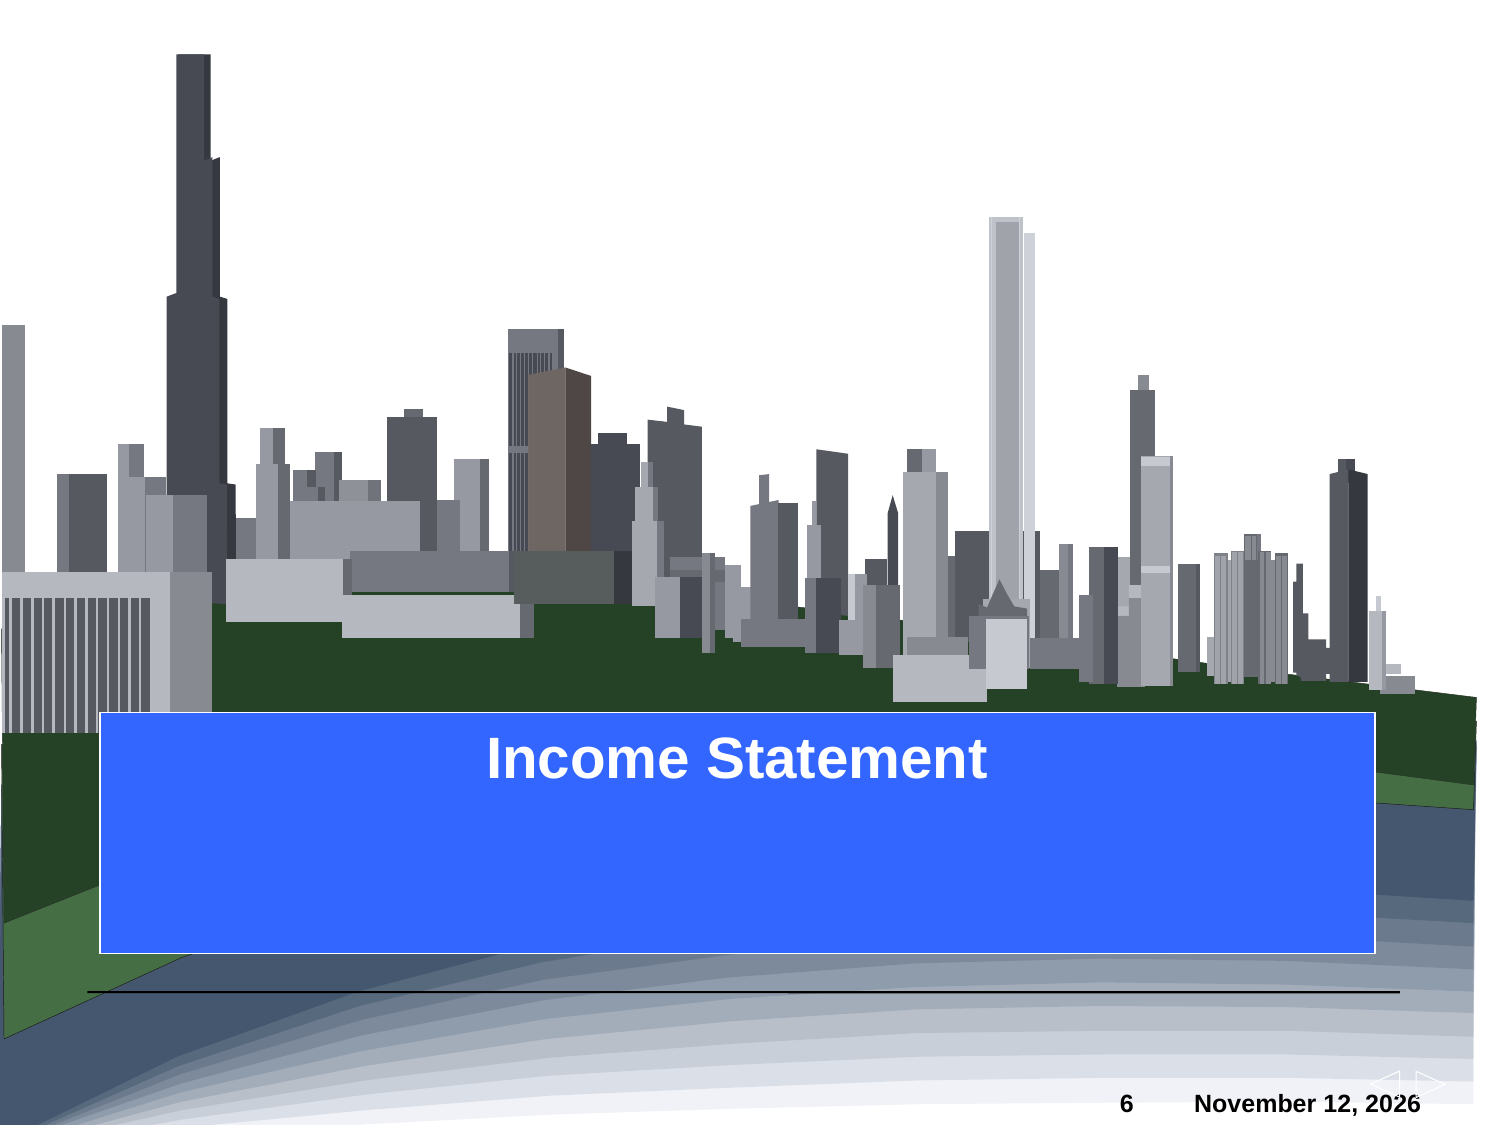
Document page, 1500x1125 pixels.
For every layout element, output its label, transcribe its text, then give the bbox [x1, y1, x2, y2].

title Income Statement [99, 712, 1376, 954]
